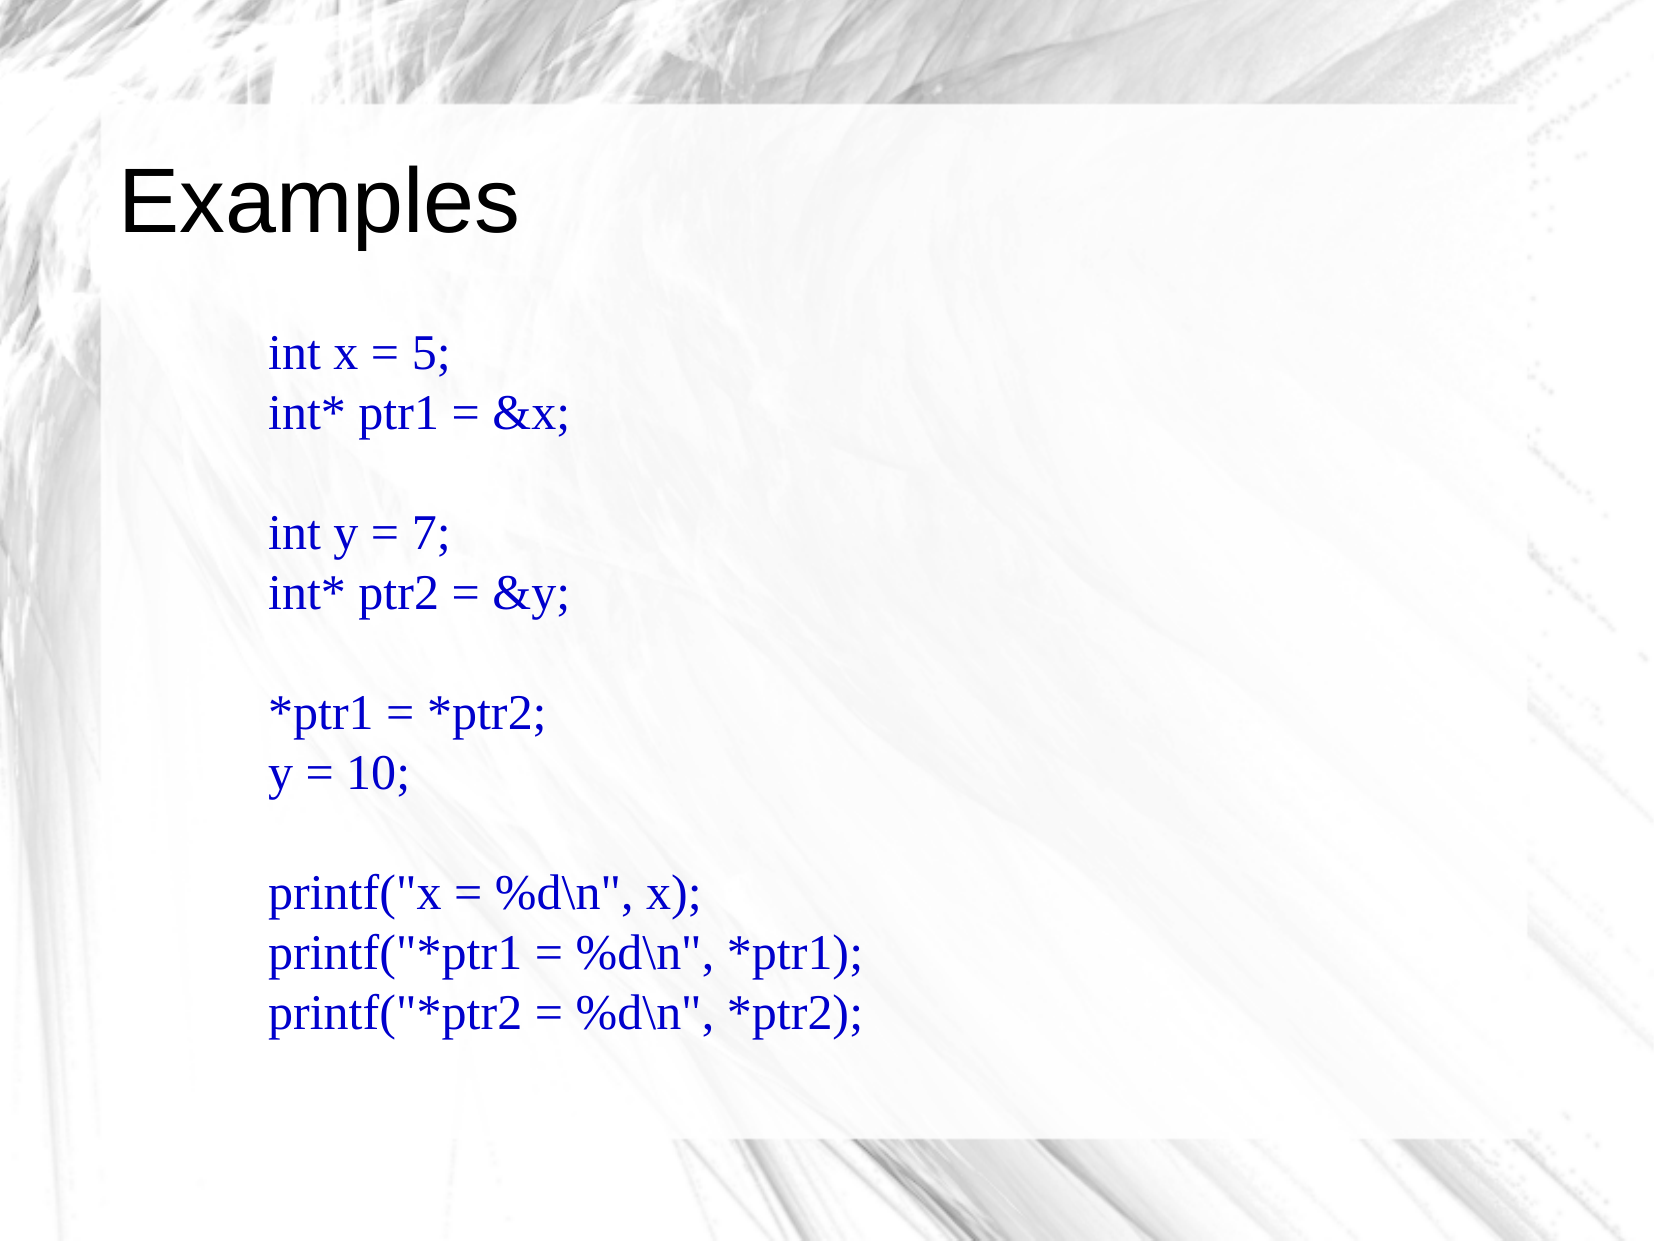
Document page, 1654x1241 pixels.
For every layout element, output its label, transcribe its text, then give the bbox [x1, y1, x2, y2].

picture [0, 0, 1654, 1241]
title Examples [118, 112, 1506, 281]
list int x = 5; int* ptr1 = &x; int y = 7; int* ptr2 = &y; *ptr1 = *ptr2; y = 10; printf("x = %d\n", x); printf("*ptr1 = %d\n", *ptr1); printf("*ptr2 = %d\n", *ptr2); [118, 319, 1571, 1109]
